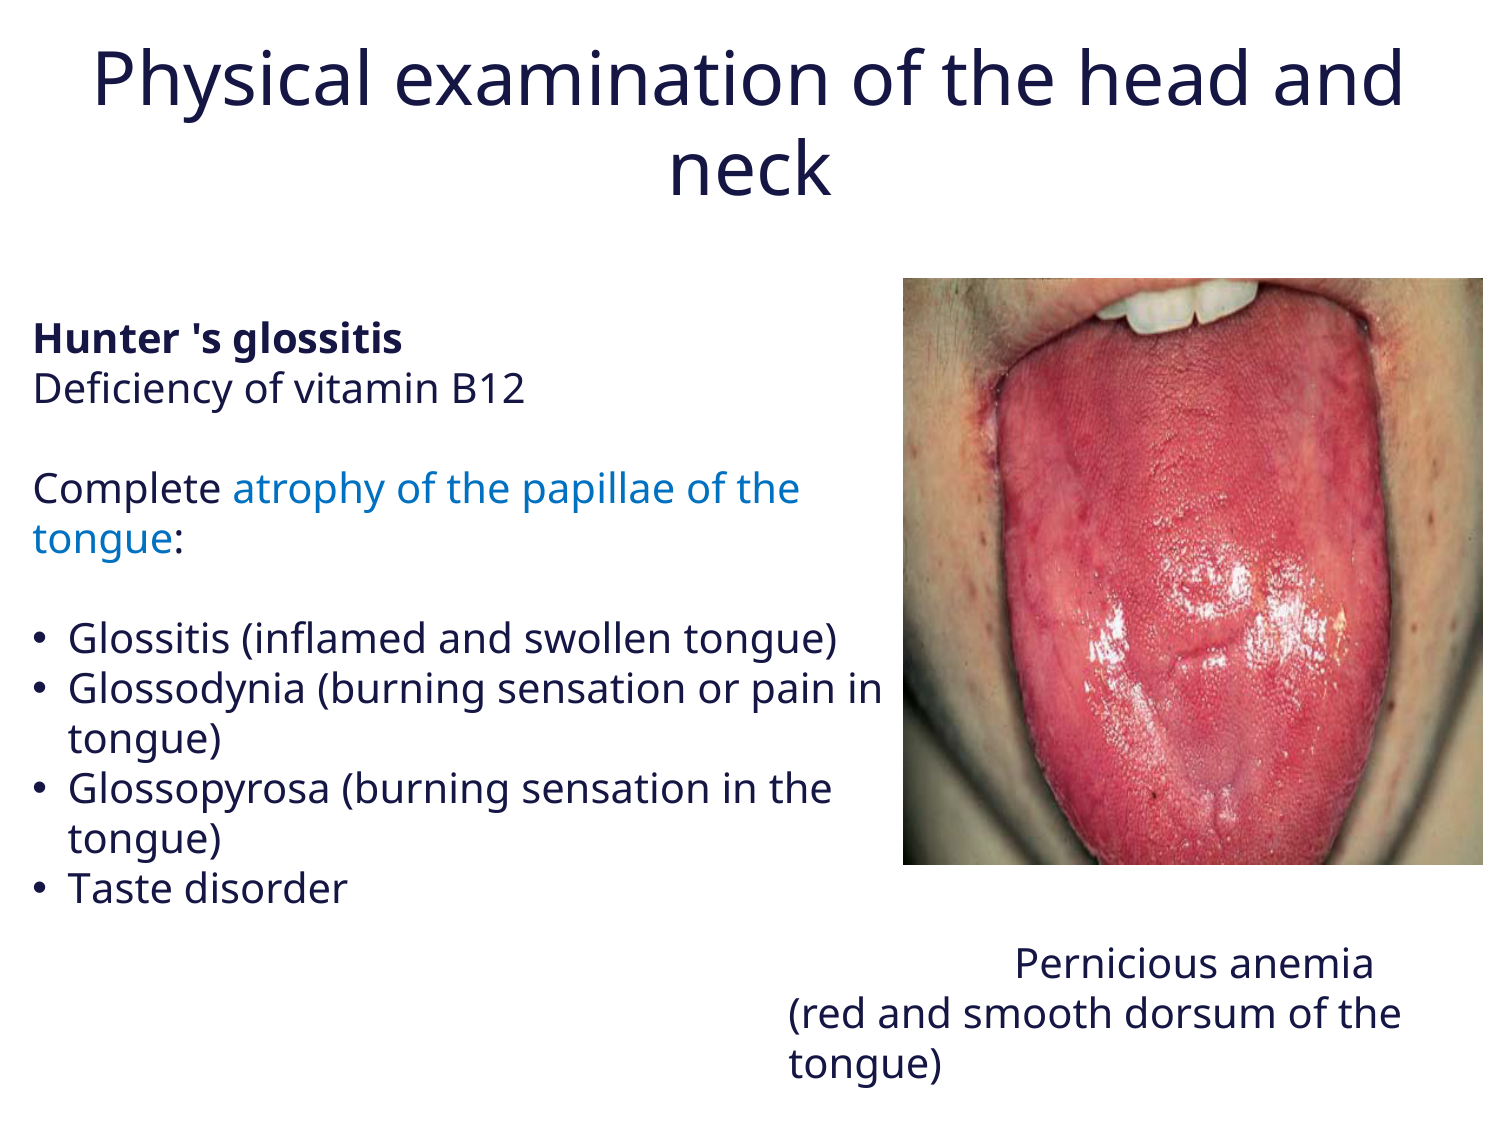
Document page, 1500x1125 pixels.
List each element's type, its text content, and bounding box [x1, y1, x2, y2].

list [903, 278, 1483, 865]
text_box Hunter 's glossitis Deficiency of vitamin B12 Complete atrophy of the papillae of the tongue: Glossitis (inflamed and swollen tongue) Glossodynia (burning sensation or pain in tongue) Glossopyrosa (burning sensation in the tongue) Taste disorder [17, 304, 904, 920]
text_box Pernicious anemia (red and smooth dorsum of the tongue) [773, 929, 1500, 1095]
title Physical examination of the head and neck [74, 26, 1426, 215]
